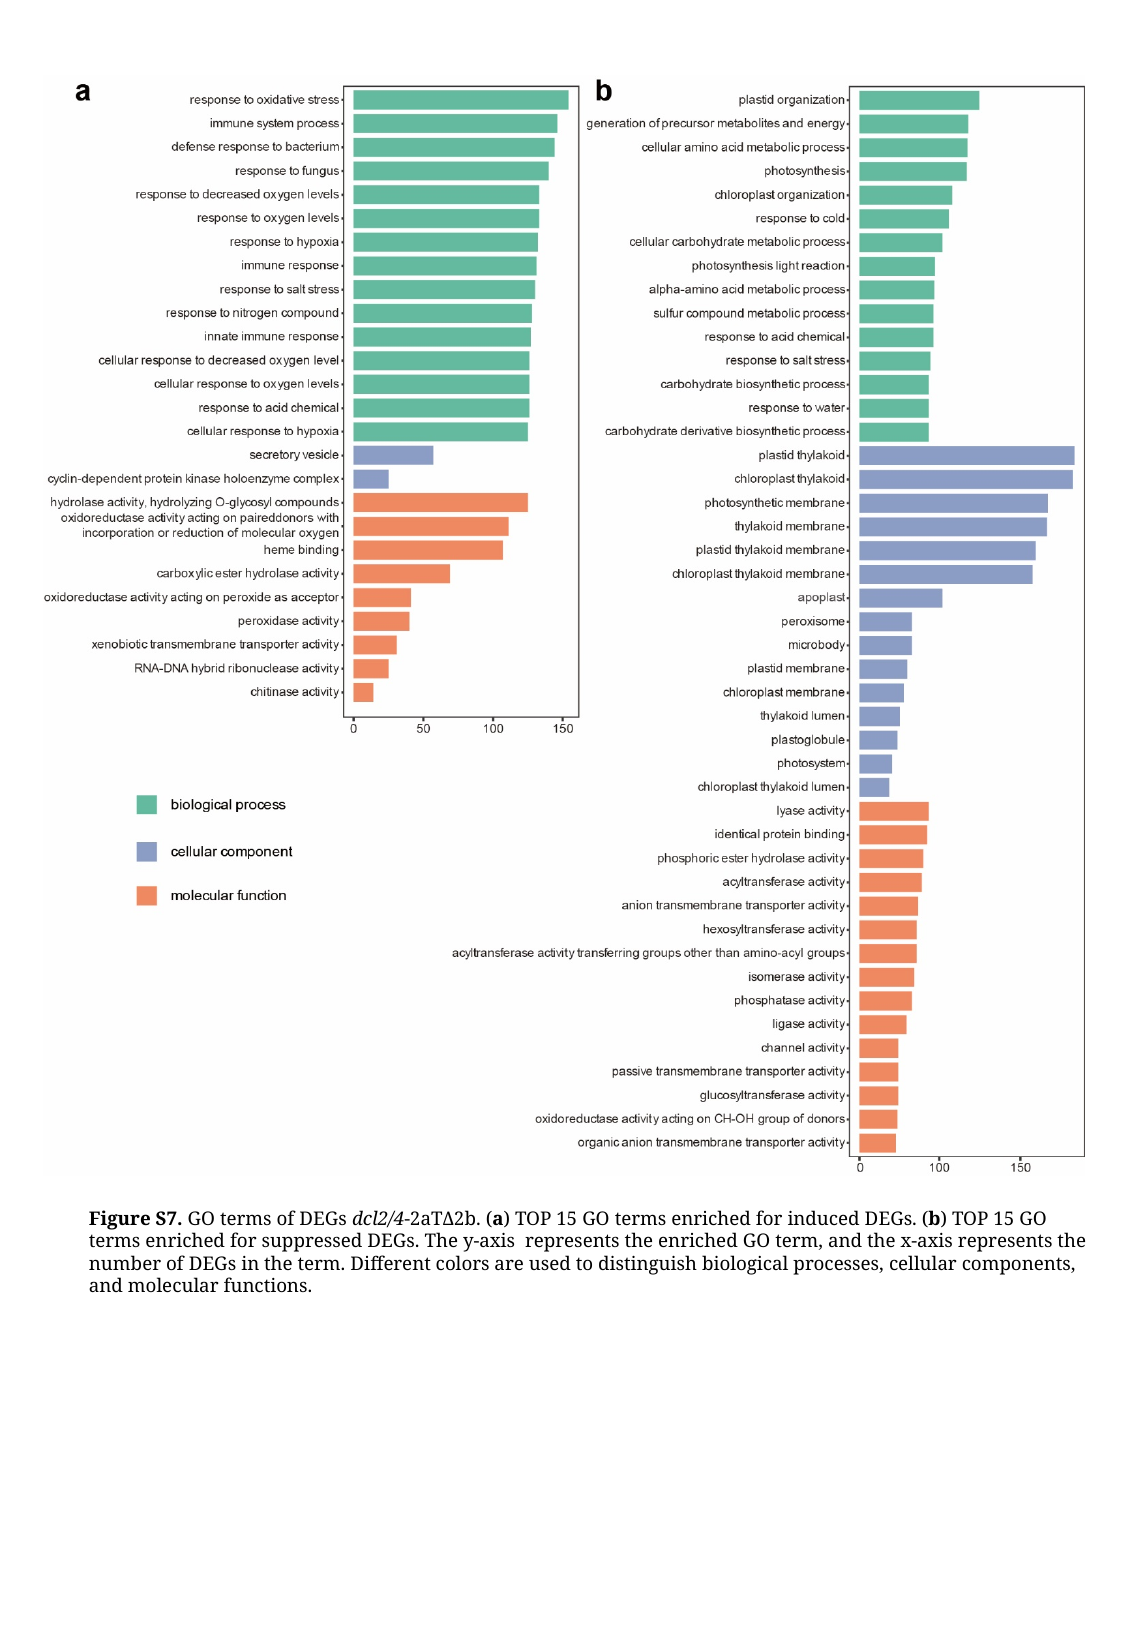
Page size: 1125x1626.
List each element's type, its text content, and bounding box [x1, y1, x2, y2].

text_box Figure S7. GO terms of DEGs dcl2/4-2aTΔ2b. (a) TOP 15 GO terms enriched for induced DEGs. (b) TOP 15 GO terms enriched for suppressed DEGs. The y-axis represents the enriched GO term, and the x-axis represents the number of DEGs in the term. Different colors are used to distinguish biological processes, cellular components, and molecular functions. [74, 1199, 1105, 1304]
picture [43, 75, 1085, 1176]
